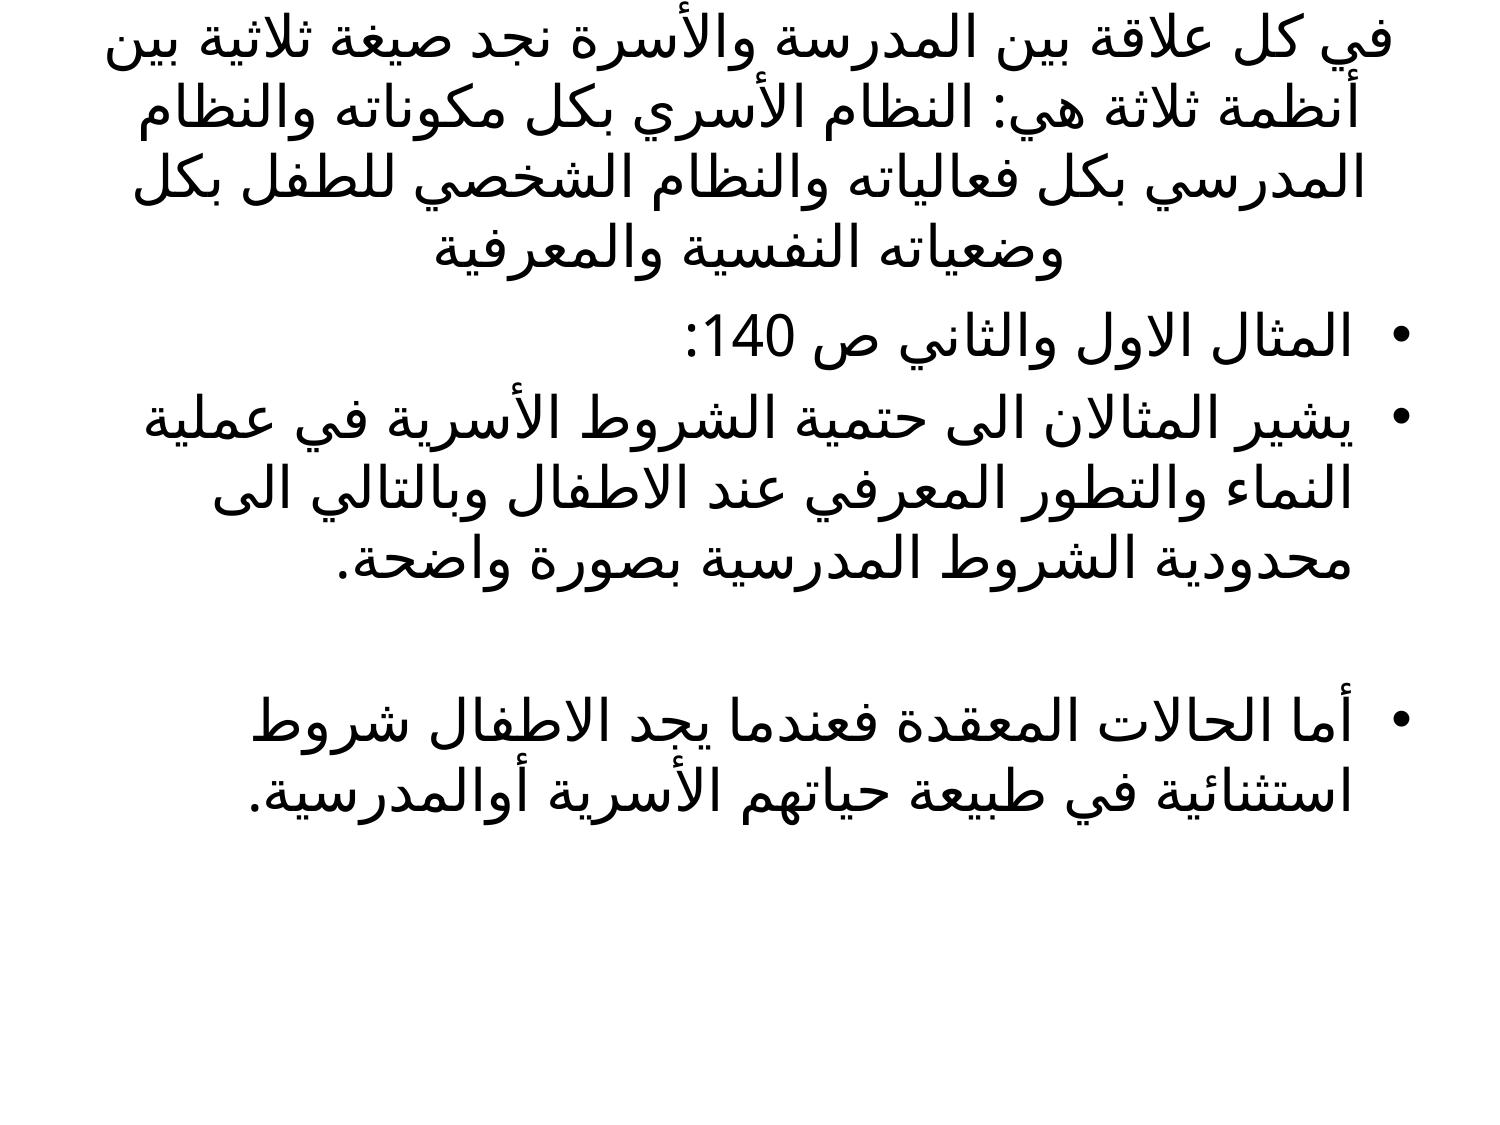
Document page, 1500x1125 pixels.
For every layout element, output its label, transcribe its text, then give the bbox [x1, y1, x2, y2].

list المثال الاول والثاني ص 140: يشير المثالان الى حتمية الشروط الأسرية في عملية النماء والتطور المعرفي عند الاطفال وبالتالي الى محدودية الشروط المدرسية بصورة واضحة. أما الحالات المعقدة فعندما يجد الاطفال شروط استثنائية في طبيعة حياتهم الأسرية أوالمدرسية. [76, 290, 1427, 1034]
title في كل علاقة بين المدرسة والأسرة نجد صيغة ثلاثية بين أنظمة ثلاثة هي: النظام الأسري بكل مكوناته والنظام المدرسي بكل فعالياته والنظام الشخصي للطفل بكل وضعياته النفسية والمعرفية [75, 45, 1425, 233]
